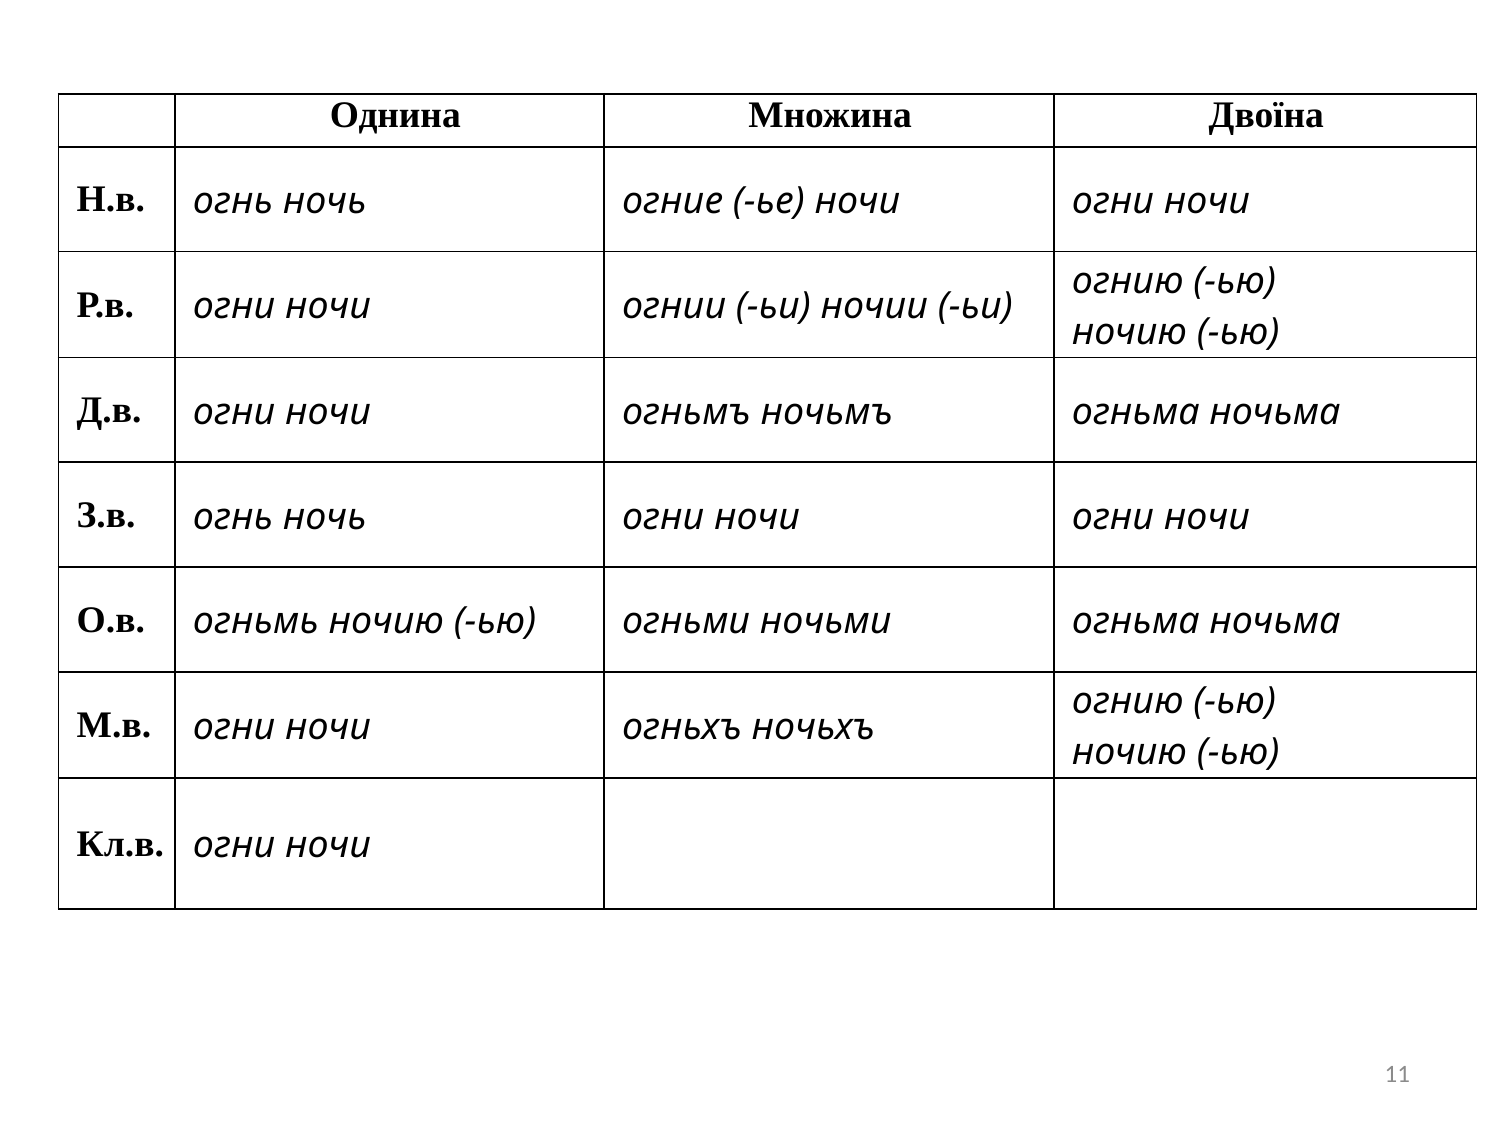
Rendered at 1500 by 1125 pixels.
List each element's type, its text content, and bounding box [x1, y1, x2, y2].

table_cell Д.в. [59, 358, 174, 461]
table_cell огньми ночьми [605, 568, 1053, 671]
table_cell огньмъ ночьмъ [605, 358, 1053, 461]
table_cell Кл.в. [59, 779, 174, 908]
table_header Множина [605, 95, 1053, 146]
table_cell огнь ночь [176, 148, 603, 251]
table_cell огни ночи [1055, 463, 1476, 566]
table_cell З.в. [59, 463, 174, 566]
table_cell огньхъ ночьхъ [605, 673, 1053, 777]
table_header Двоїна [1055, 95, 1476, 146]
table_cell огнь ночь [176, 463, 603, 566]
table_cell огни ночи [605, 463, 1053, 566]
table_cell огни ночи [1055, 148, 1476, 251]
table_header [59, 95, 174, 146]
table_cell Н.в. [59, 148, 174, 251]
table_cell огнию (-ью) ночию (-ью) [1055, 673, 1476, 777]
table_cell огньма ночьма [1055, 358, 1476, 461]
table_cell огнию (-ью) ночию (-ью) [1055, 252, 1476, 357]
table_cell огни ночи [176, 358, 603, 461]
table_cell Р.в. [59, 252, 174, 357]
table_cell огньма ночьма [1055, 568, 1476, 671]
table_cell М.в. [59, 673, 174, 777]
table_cell огни ночи [176, 673, 603, 777]
table_cell огньмь ночию (-ью) [176, 568, 603, 671]
table_cell О.в. [59, 568, 174, 671]
table_cell [605, 779, 1053, 908]
table_cell [1055, 779, 1476, 908]
table_header Однина [176, 95, 603, 146]
table_cell огни ночи [176, 252, 603, 357]
table_cell огние (-ье) ночи [605, 148, 1053, 251]
slide_number 11 [1074, 1042, 1425, 1103]
table_cell огни ночи [176, 779, 603, 908]
table_cell огнии (-ьи) ночии (-ьи) [605, 252, 1053, 357]
